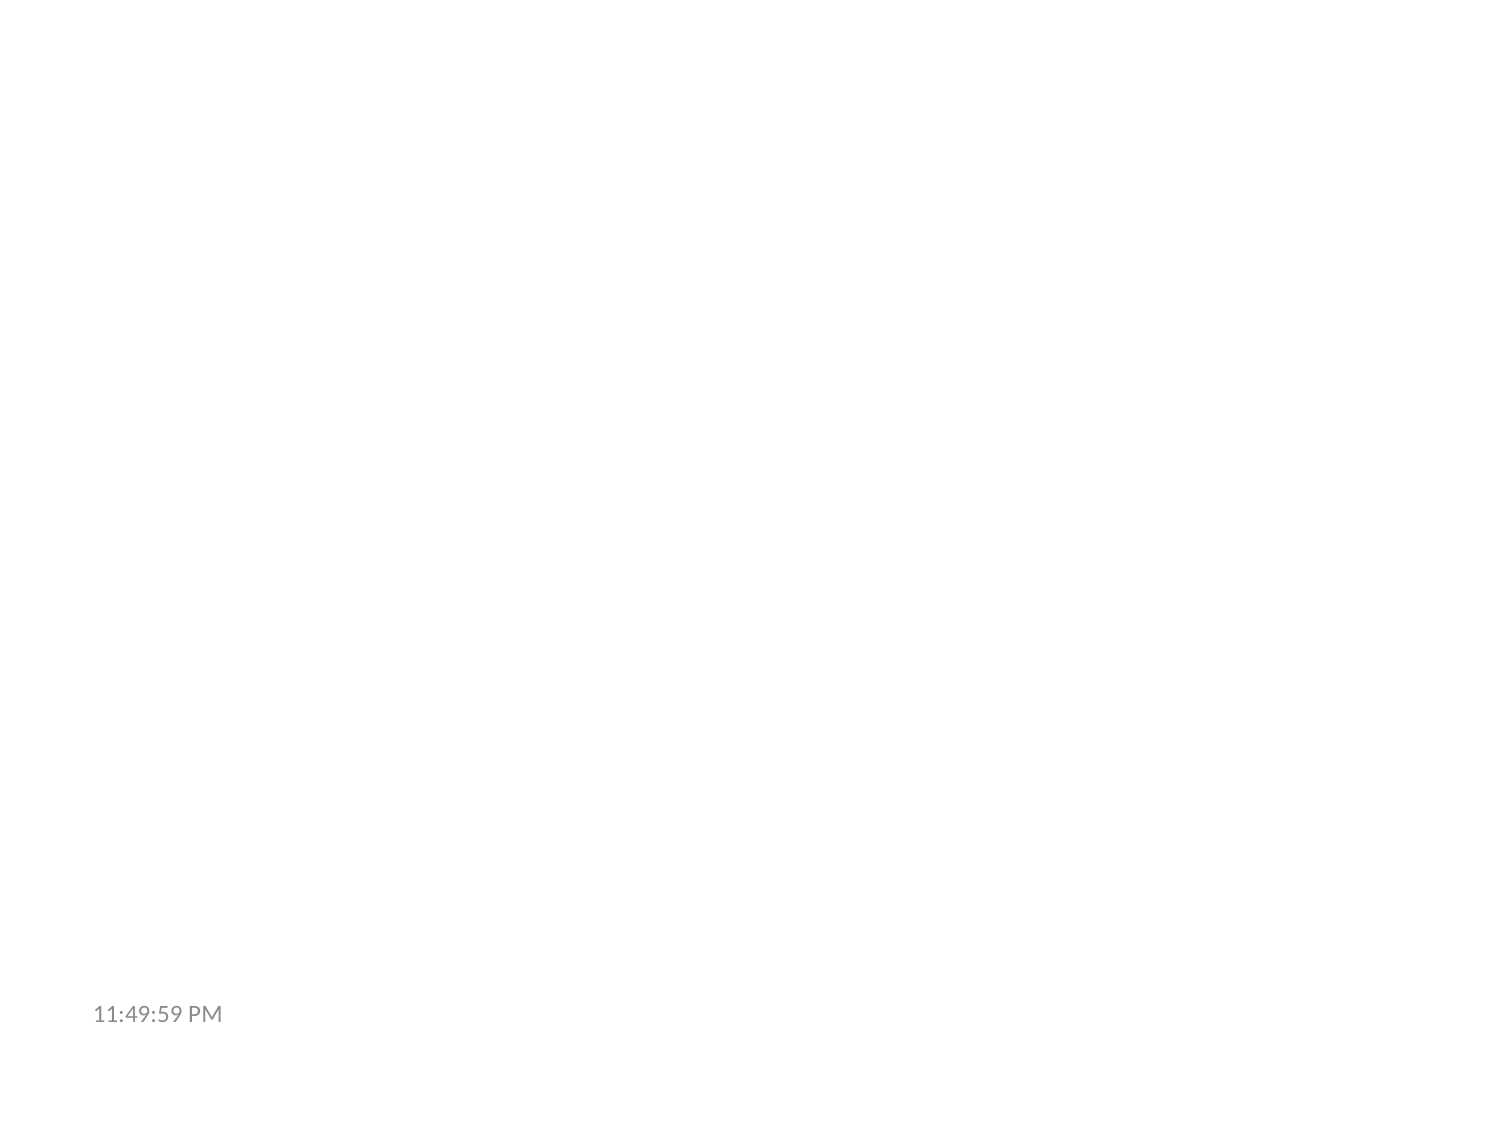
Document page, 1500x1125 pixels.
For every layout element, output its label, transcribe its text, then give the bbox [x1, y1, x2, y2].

text_box 3:35:09 PM [77, 982, 428, 1043]
